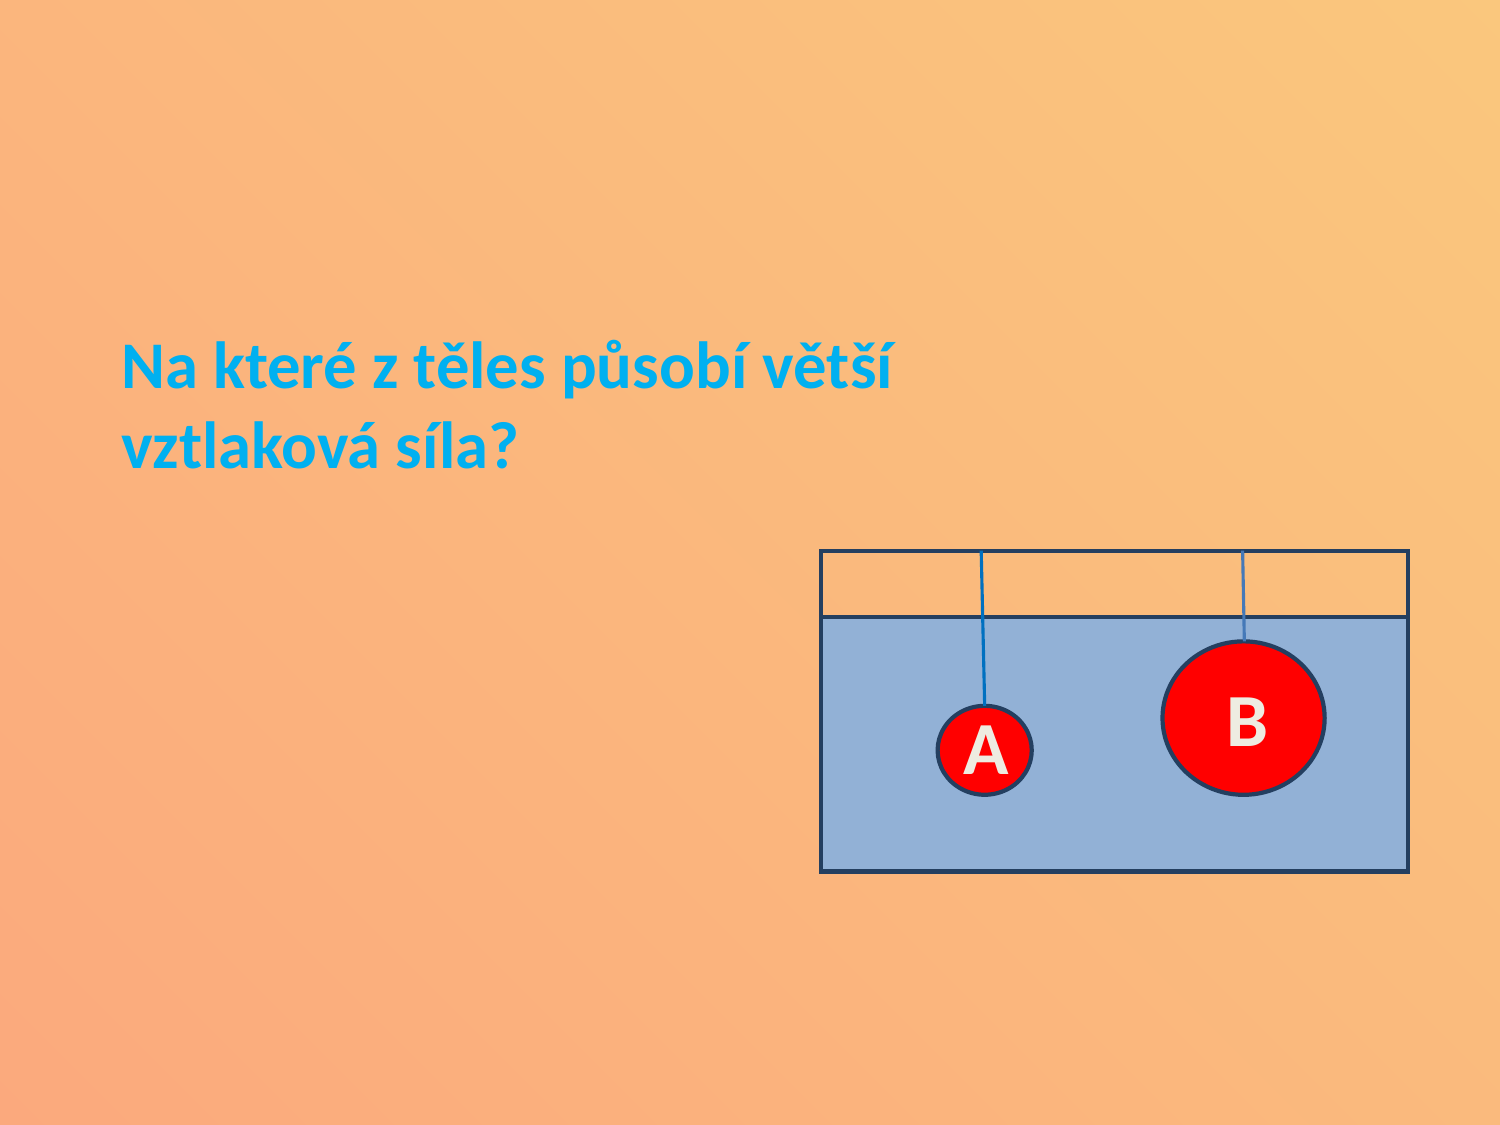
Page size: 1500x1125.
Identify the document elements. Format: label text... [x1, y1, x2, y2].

text_box Na které z těles působí větší vztlaková síla? [106, 314, 928, 490]
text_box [820, 550, 1409, 872]
